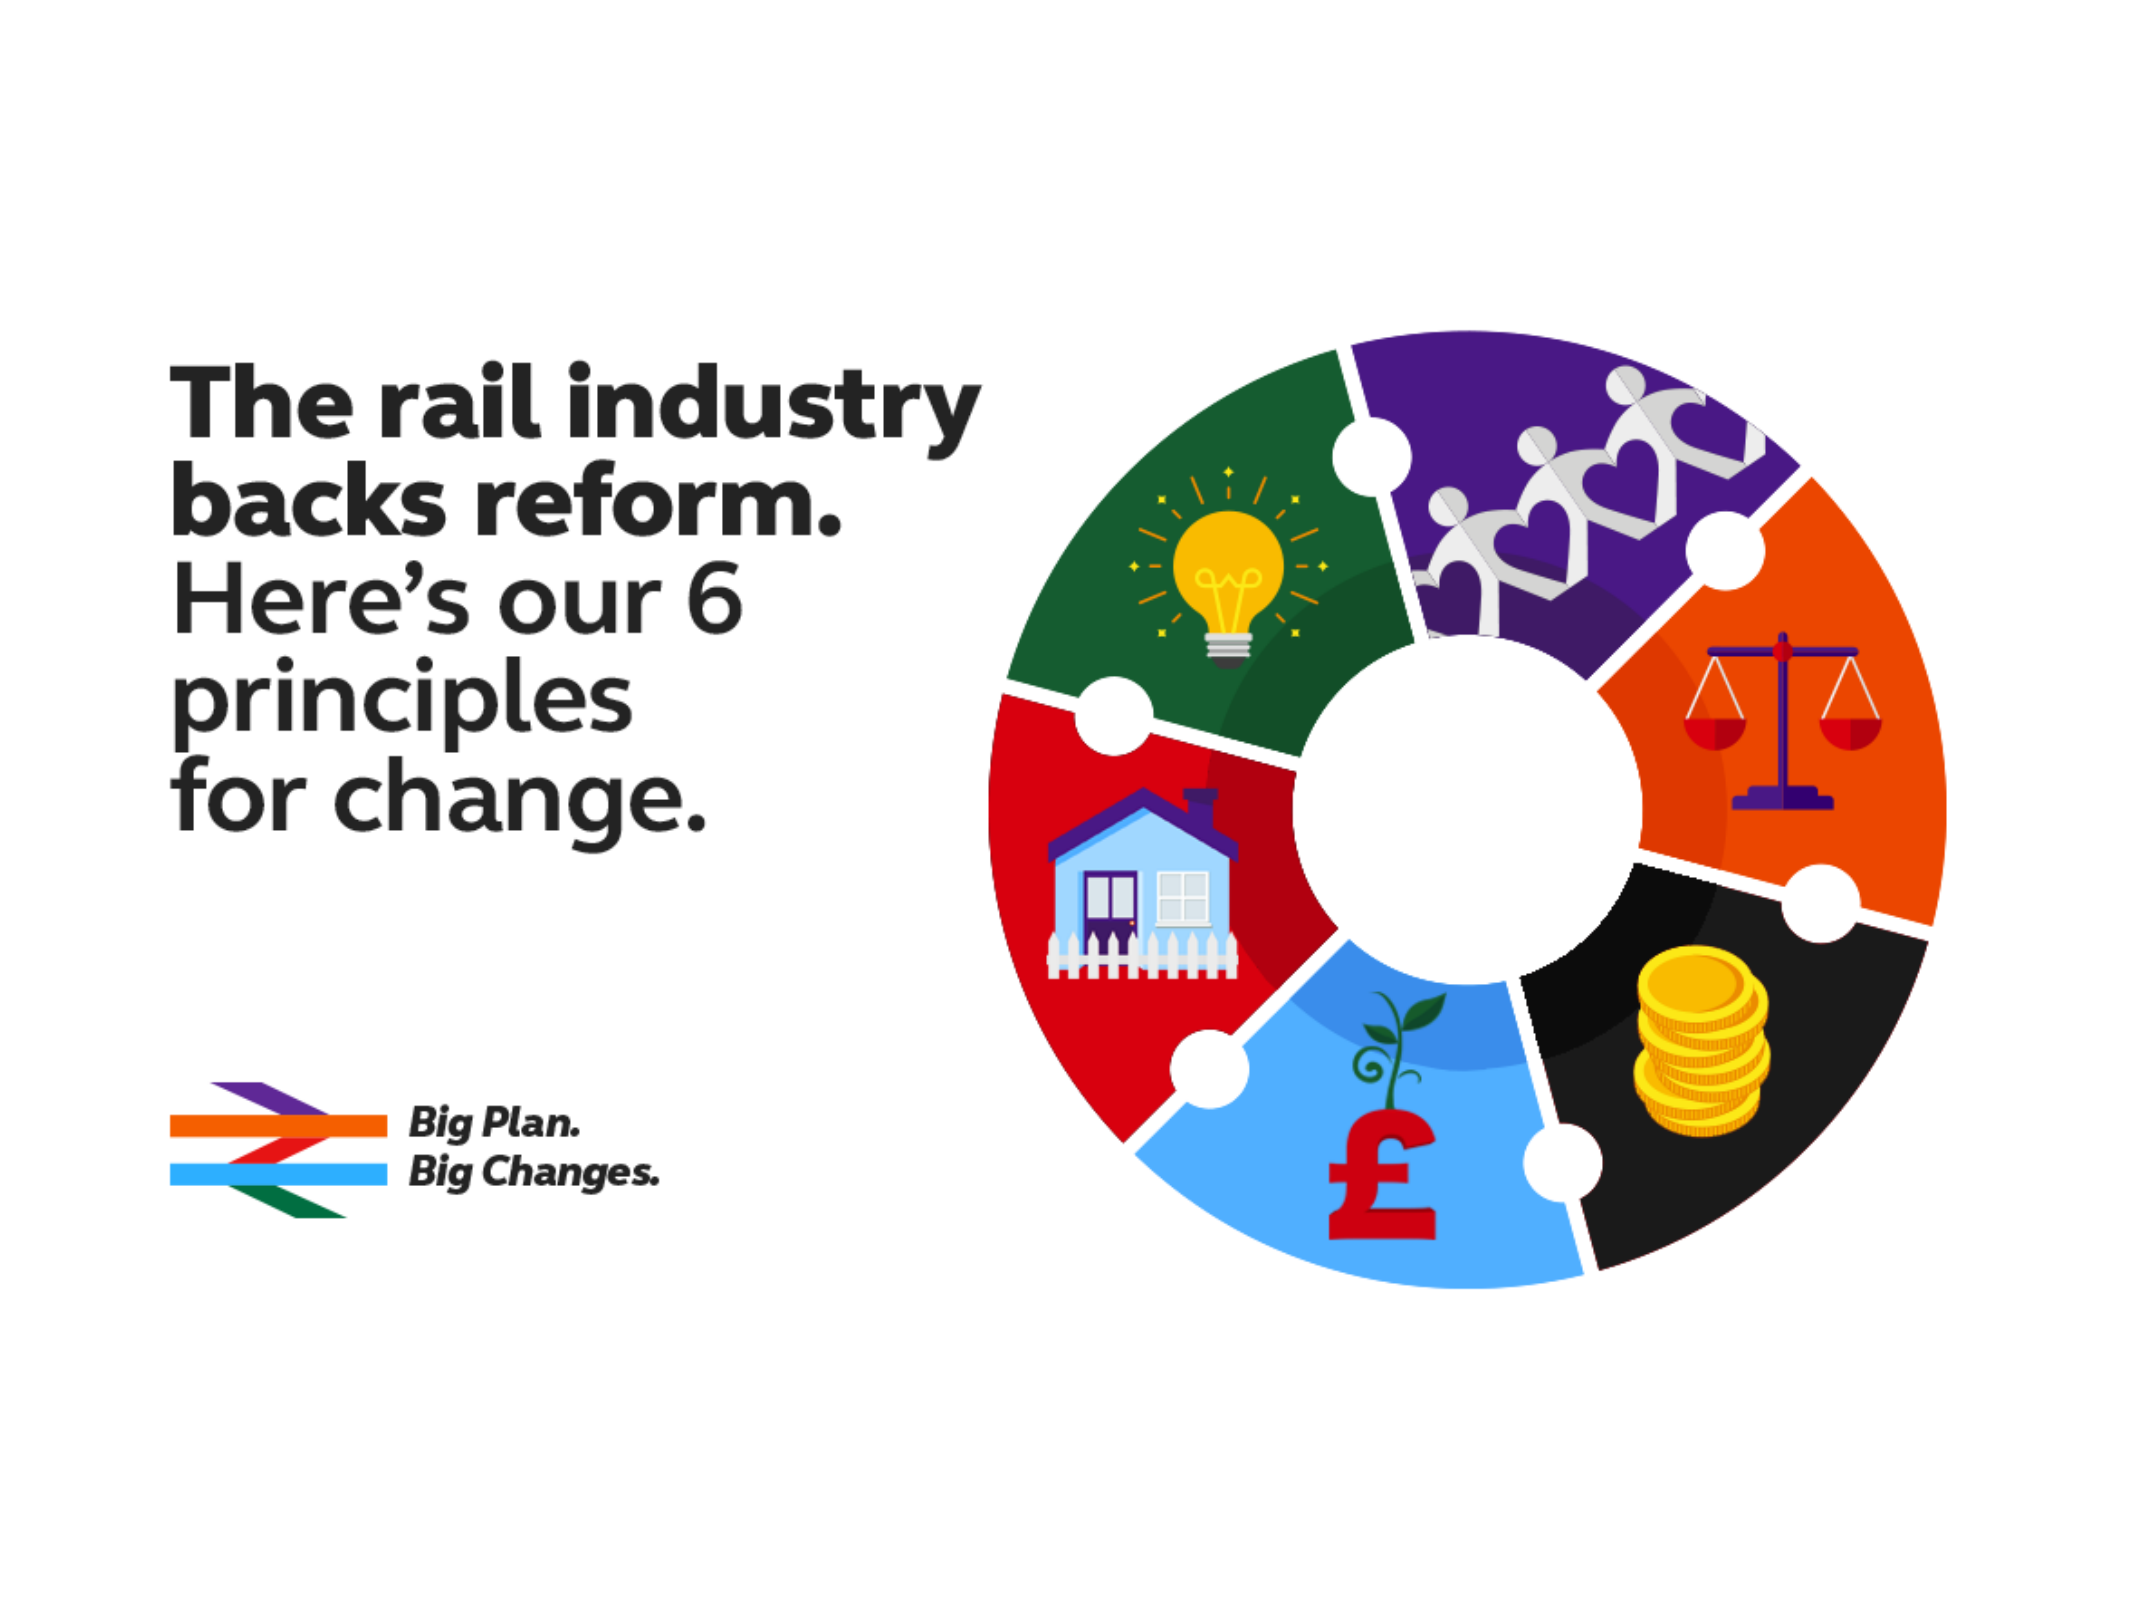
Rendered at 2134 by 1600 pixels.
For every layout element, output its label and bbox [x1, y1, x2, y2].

picture [22, 231, 2134, 1369]
